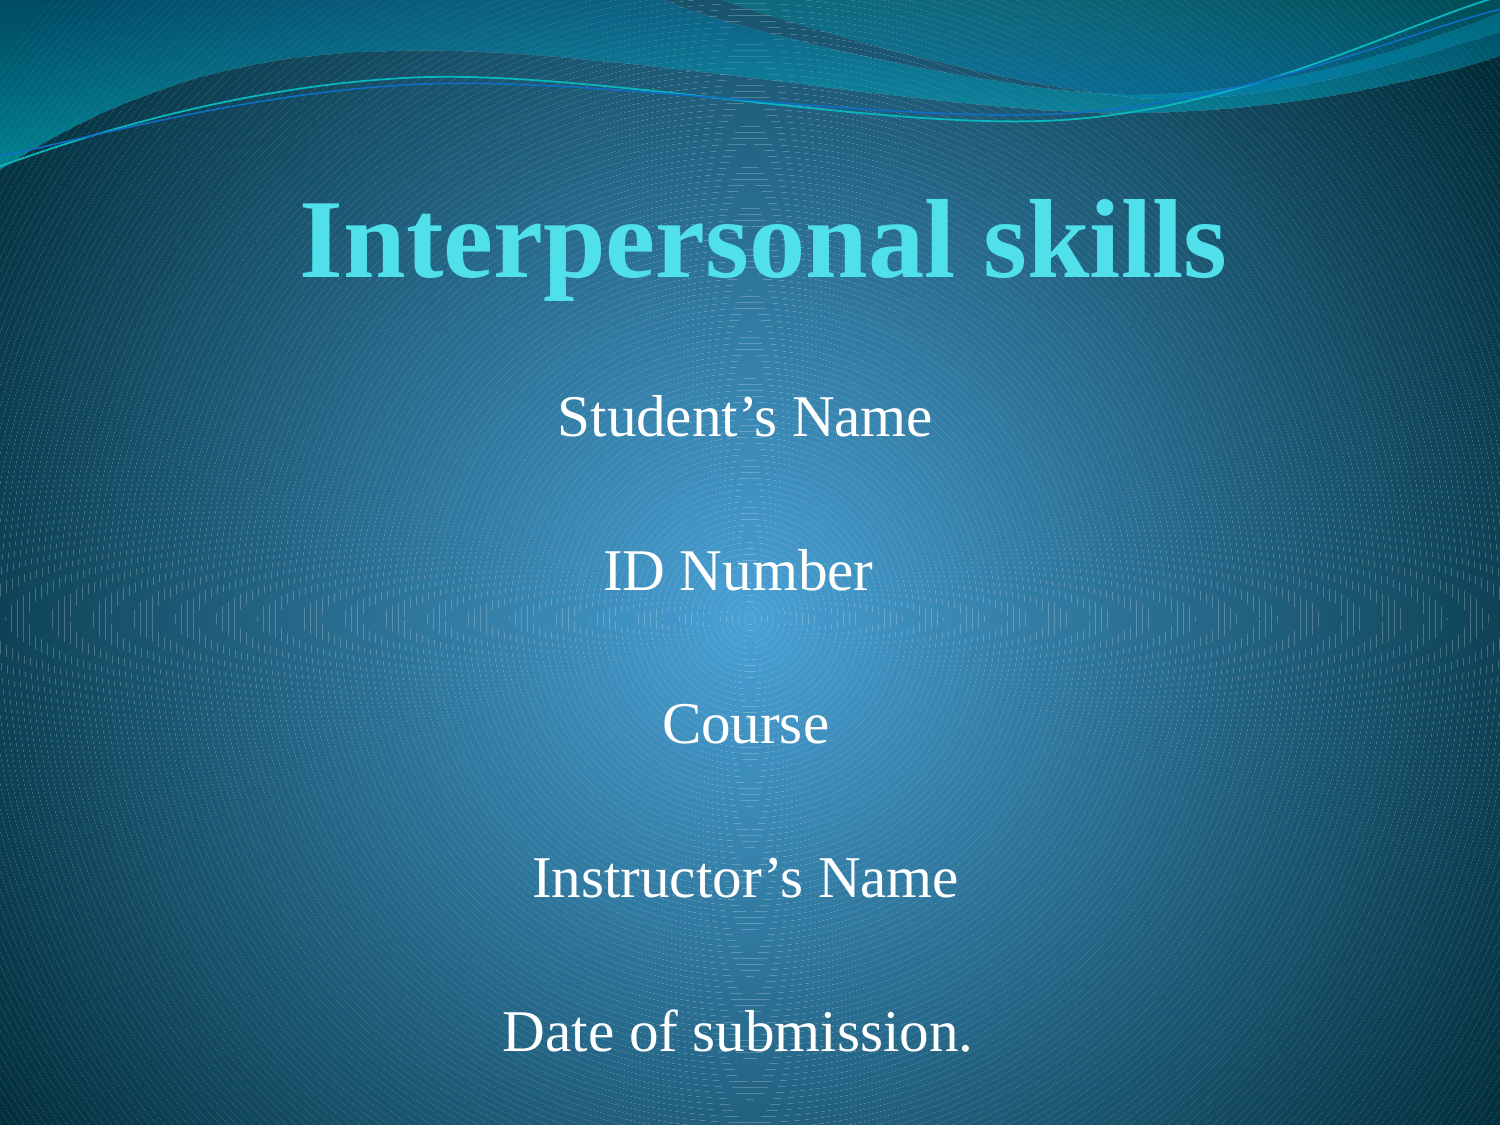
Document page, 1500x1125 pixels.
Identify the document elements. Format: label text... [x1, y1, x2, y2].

subtitle Student’s Name ID Number Course Instructor’s Name Date of submission. [362, 299, 1138, 1075]
title Interpersonal skills [125, 0, 1463, 300]
